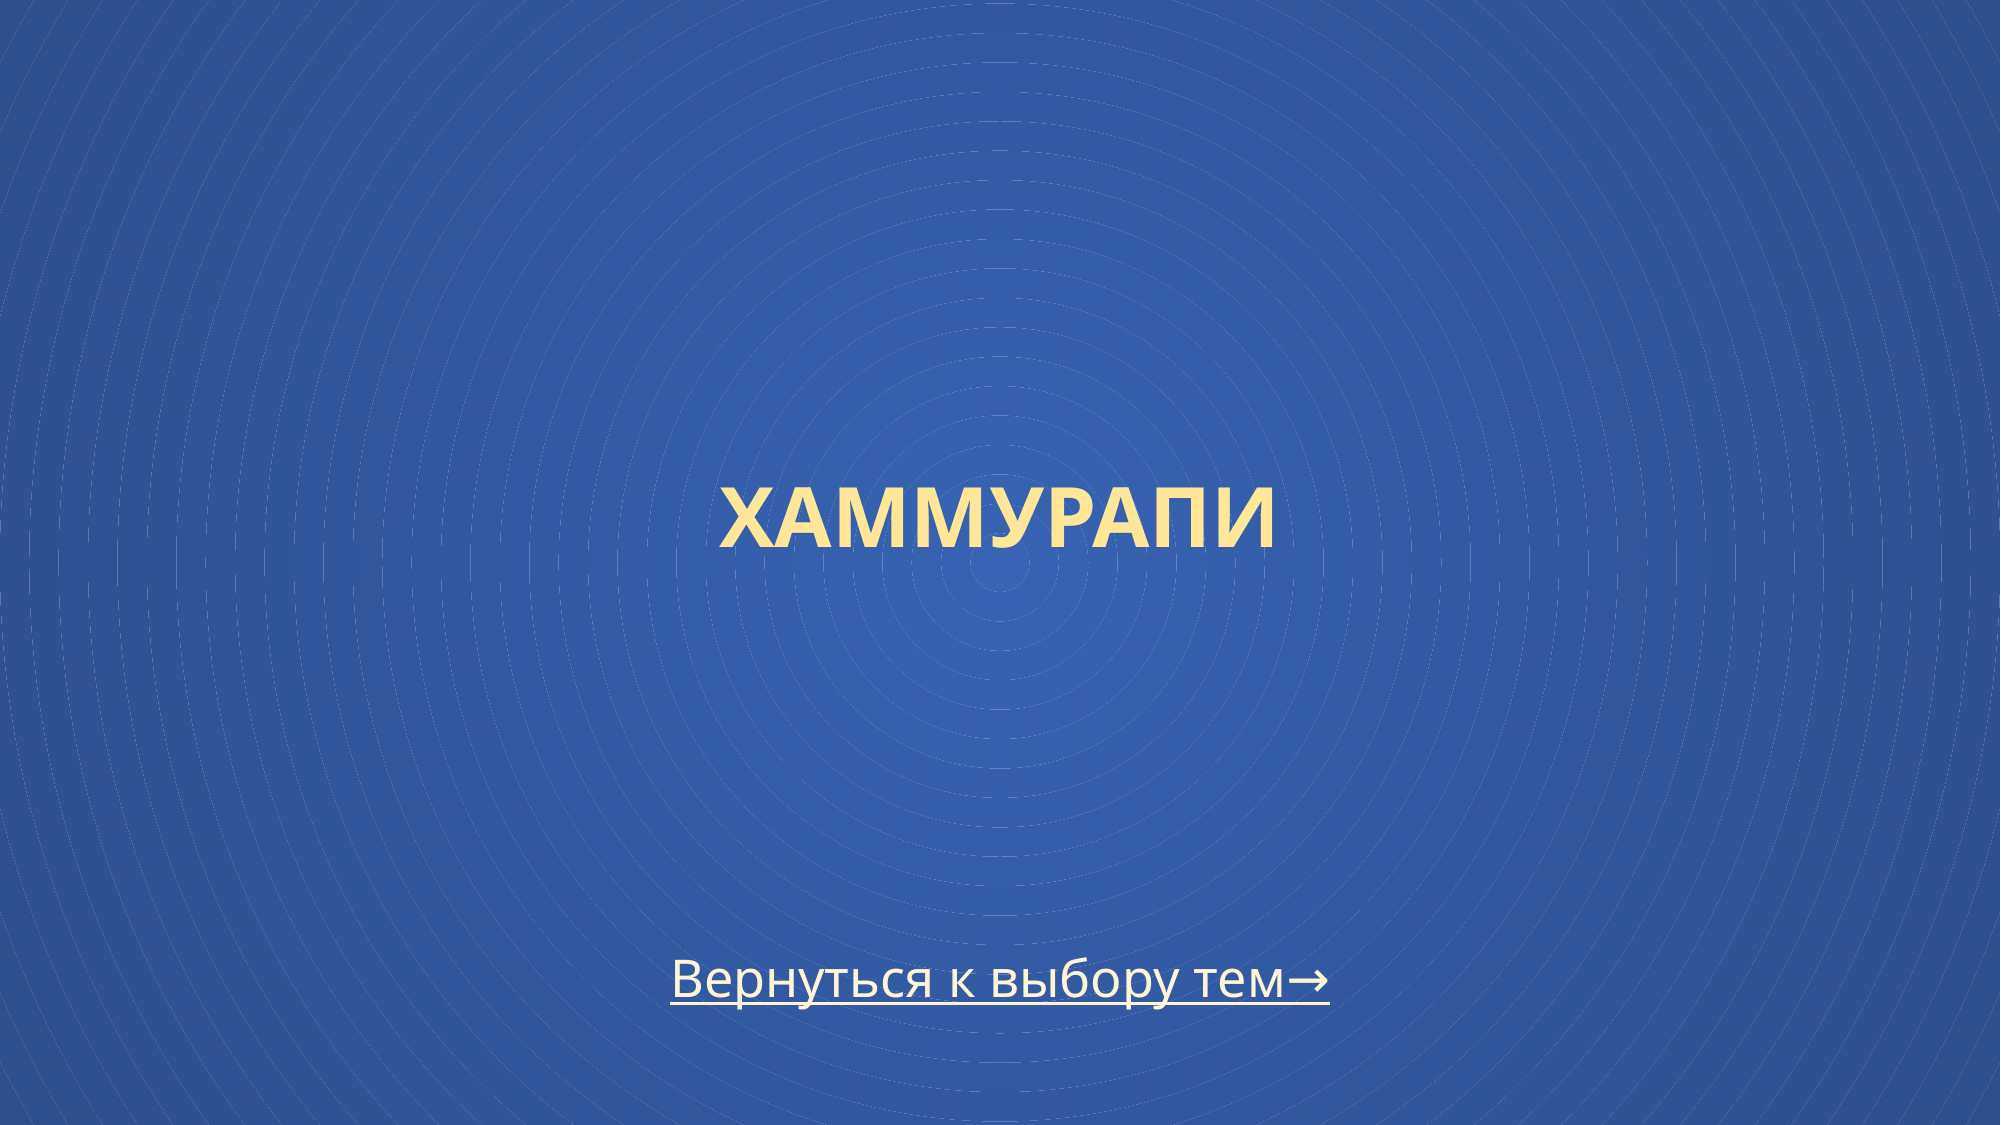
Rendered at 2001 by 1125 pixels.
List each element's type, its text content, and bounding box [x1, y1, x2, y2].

title Хаммурапи [117, 396, 1883, 646]
text_box Вернуться к выбору тем→ [655, 938, 1345, 1024]
